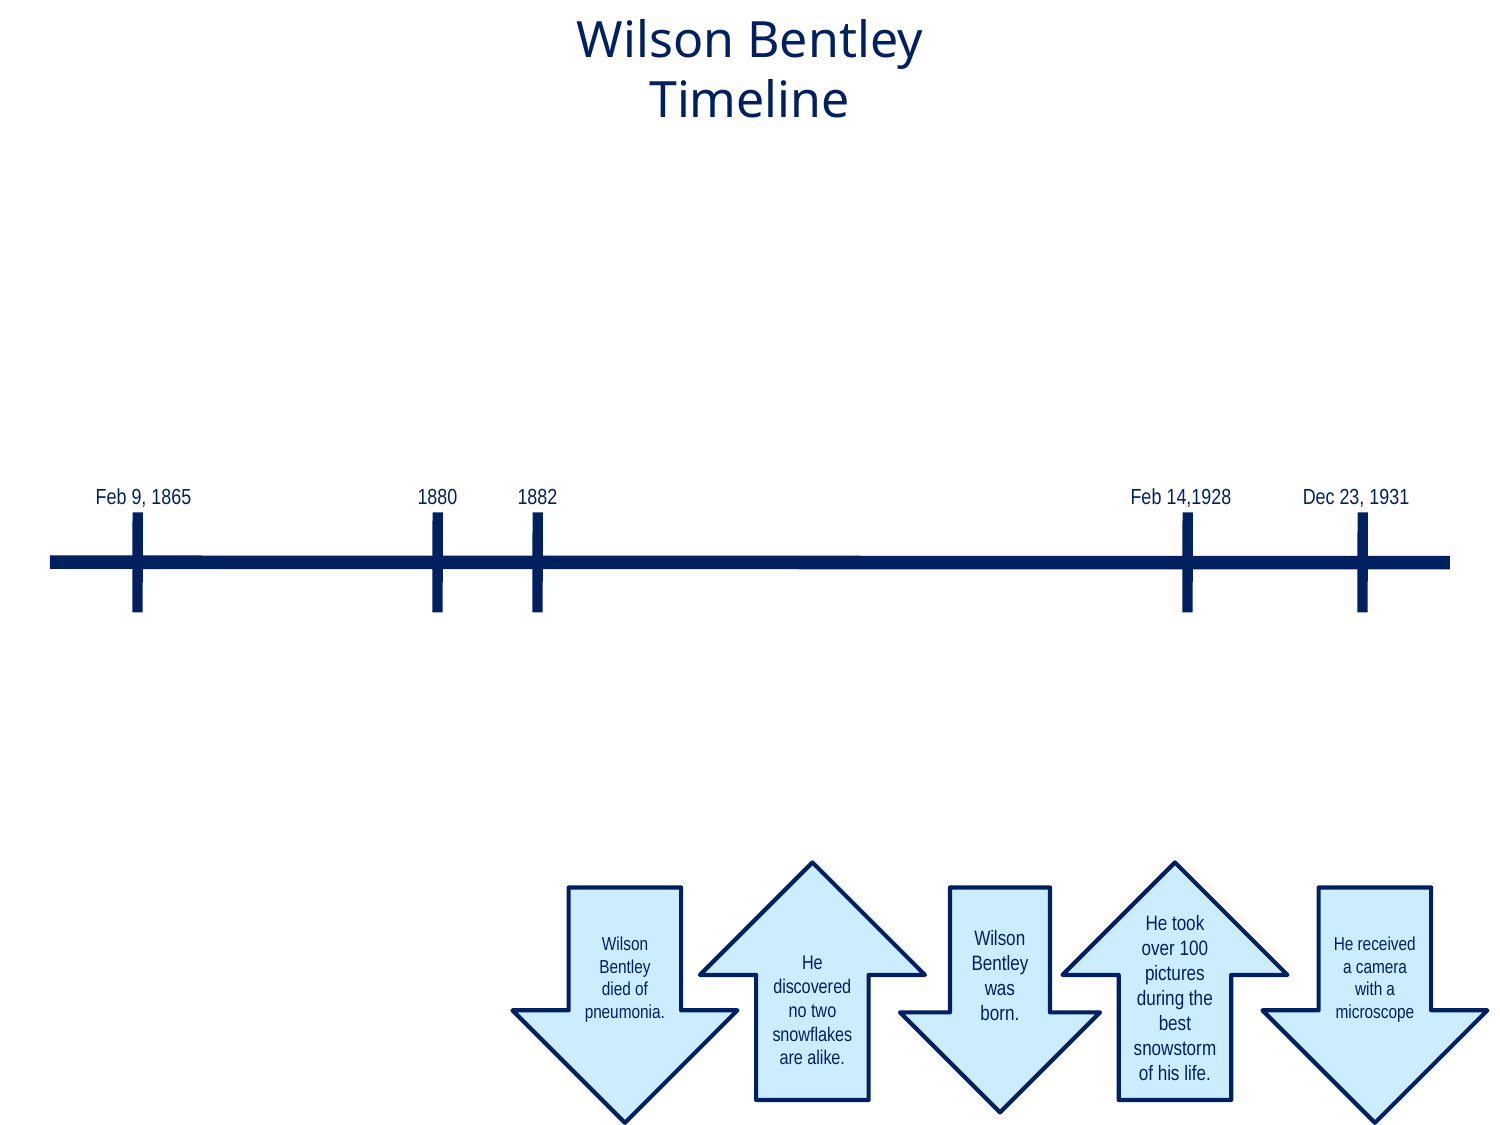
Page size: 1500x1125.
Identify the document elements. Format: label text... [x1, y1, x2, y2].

text_box Feb 14,1928 [1099, 474, 1263, 516]
text_box 1882 [474, 474, 600, 516]
text_box Feb 9, 1865 [62, 474, 225, 516]
text_box He discovered no two snowflakes are alike. [697, 860, 927, 1103]
text_box Dec 23, 1931 [1274, 474, 1438, 516]
text_box Wilson Bentley Timeline [449, 0, 1051, 135]
text_box Wilson Bentley died of pneumonia. [510, 885, 740, 1125]
text_box Wilson Bentley was born. [898, 885, 1102, 1115]
text_box 1880 [375, 474, 474, 516]
text_box He took over 100 pictures during the best snowstorm of his life. [1060, 860, 1290, 1103]
text_box He received a camera with a microscope [1260, 885, 1490, 1125]
